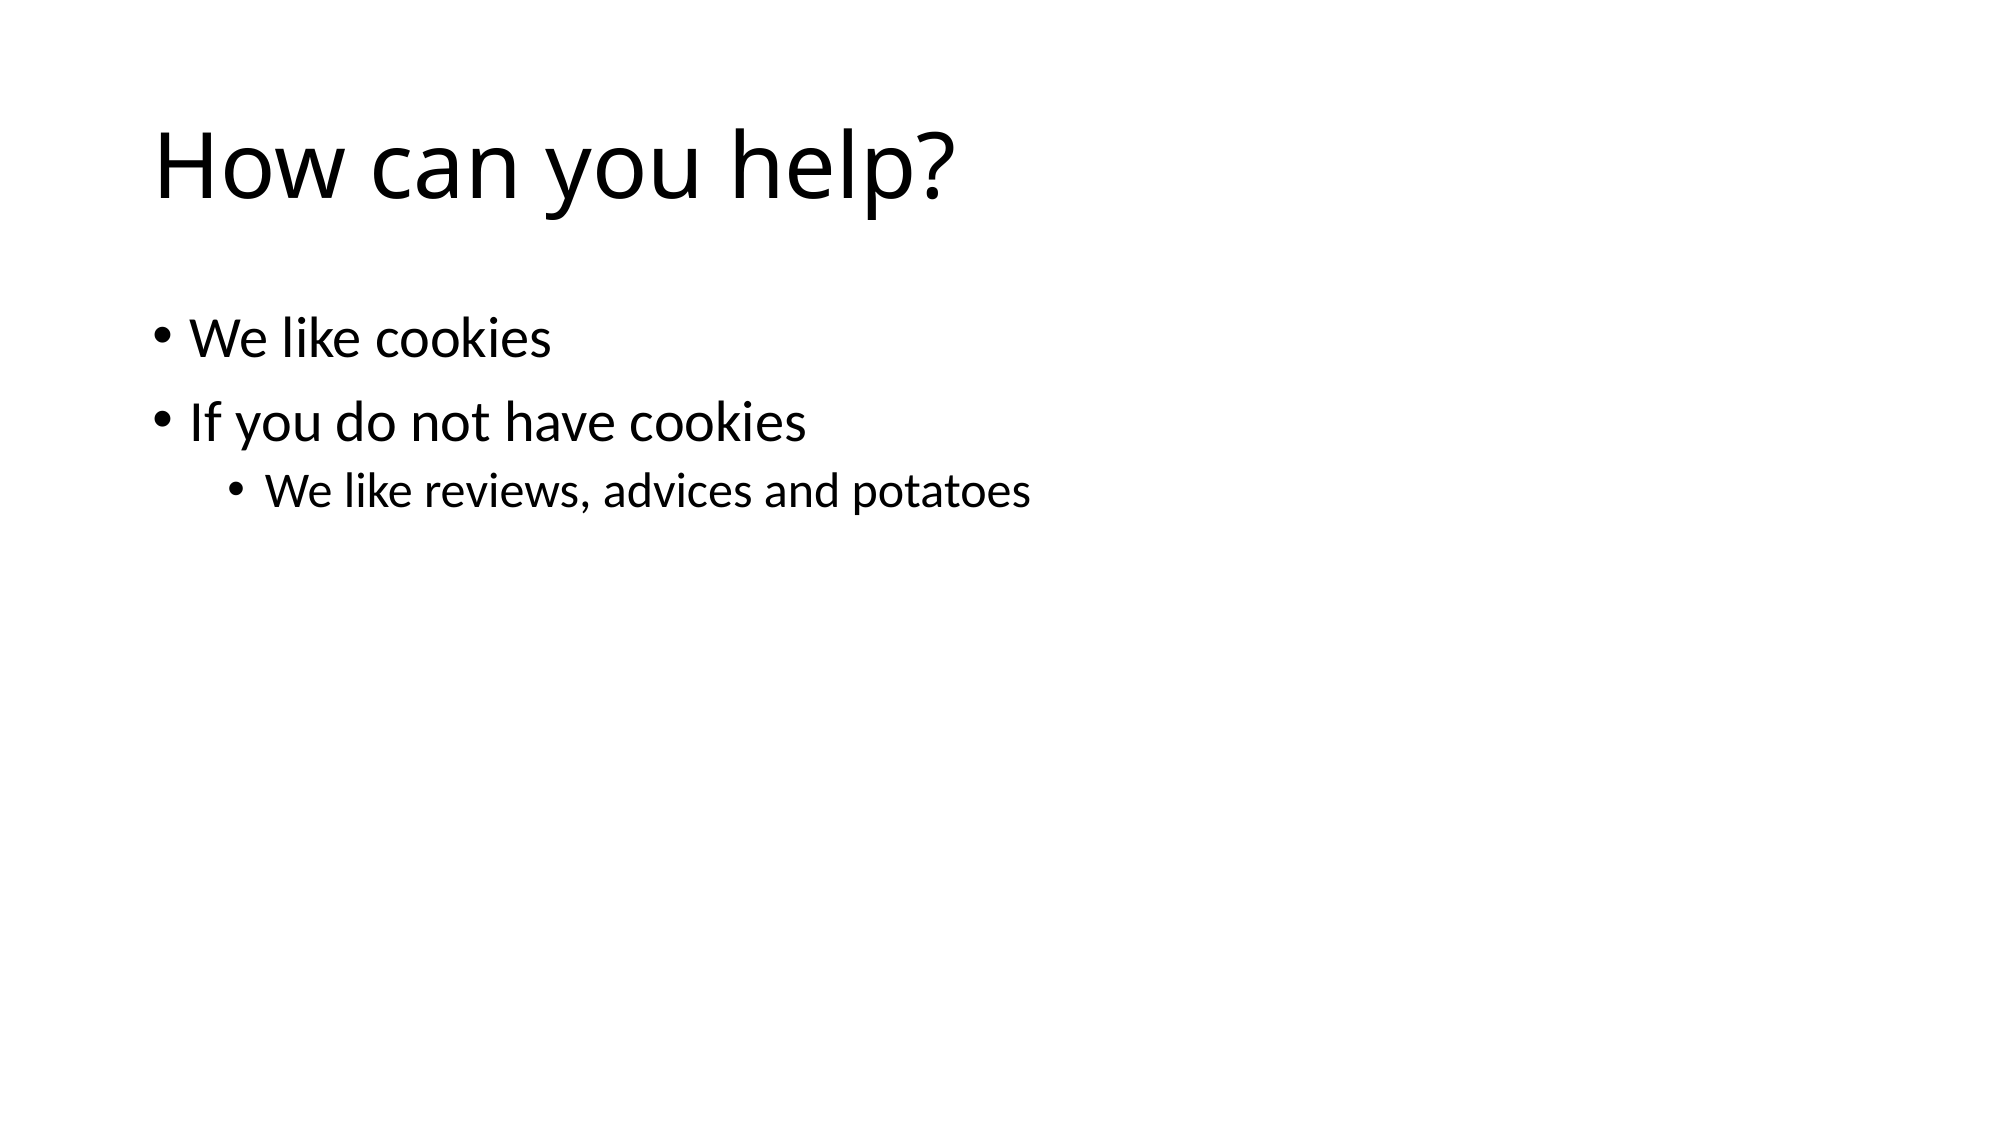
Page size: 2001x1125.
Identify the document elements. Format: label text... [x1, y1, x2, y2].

title How can you help? [137, 59, 1863, 278]
list We like cookies If you do not have cookies We like reviews, advices and potatoes [137, 299, 1863, 1014]
